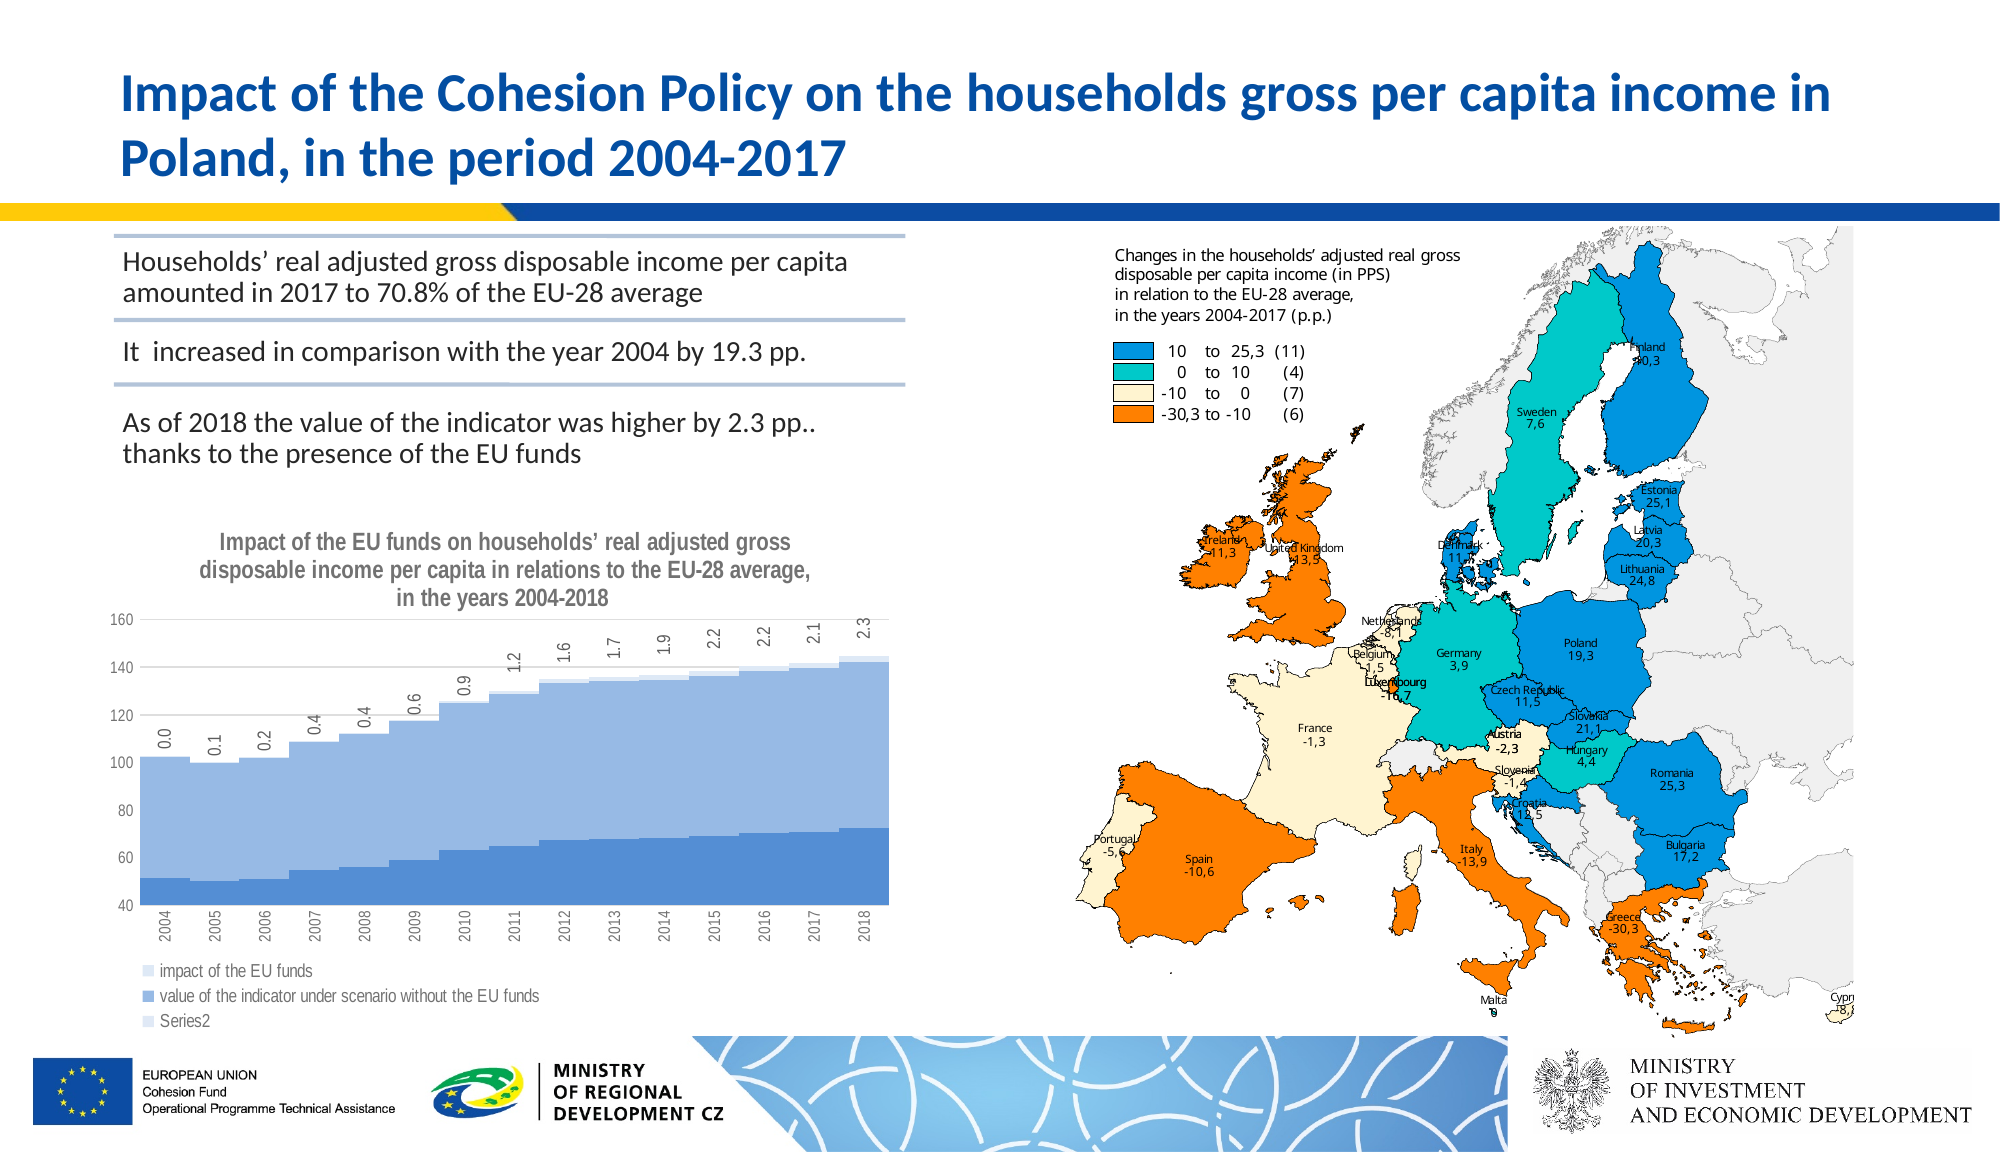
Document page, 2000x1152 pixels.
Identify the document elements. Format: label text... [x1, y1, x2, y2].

picture [0, 203, 2000, 1152]
picture [1533, 1048, 1972, 1134]
title Impact of the Cohesion Policy on the households gross per capita income in Poland, in the period 2004-2017 [99, 46, 1900, 198]
chart [102, 516, 906, 1044]
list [113, 235, 906, 494]
